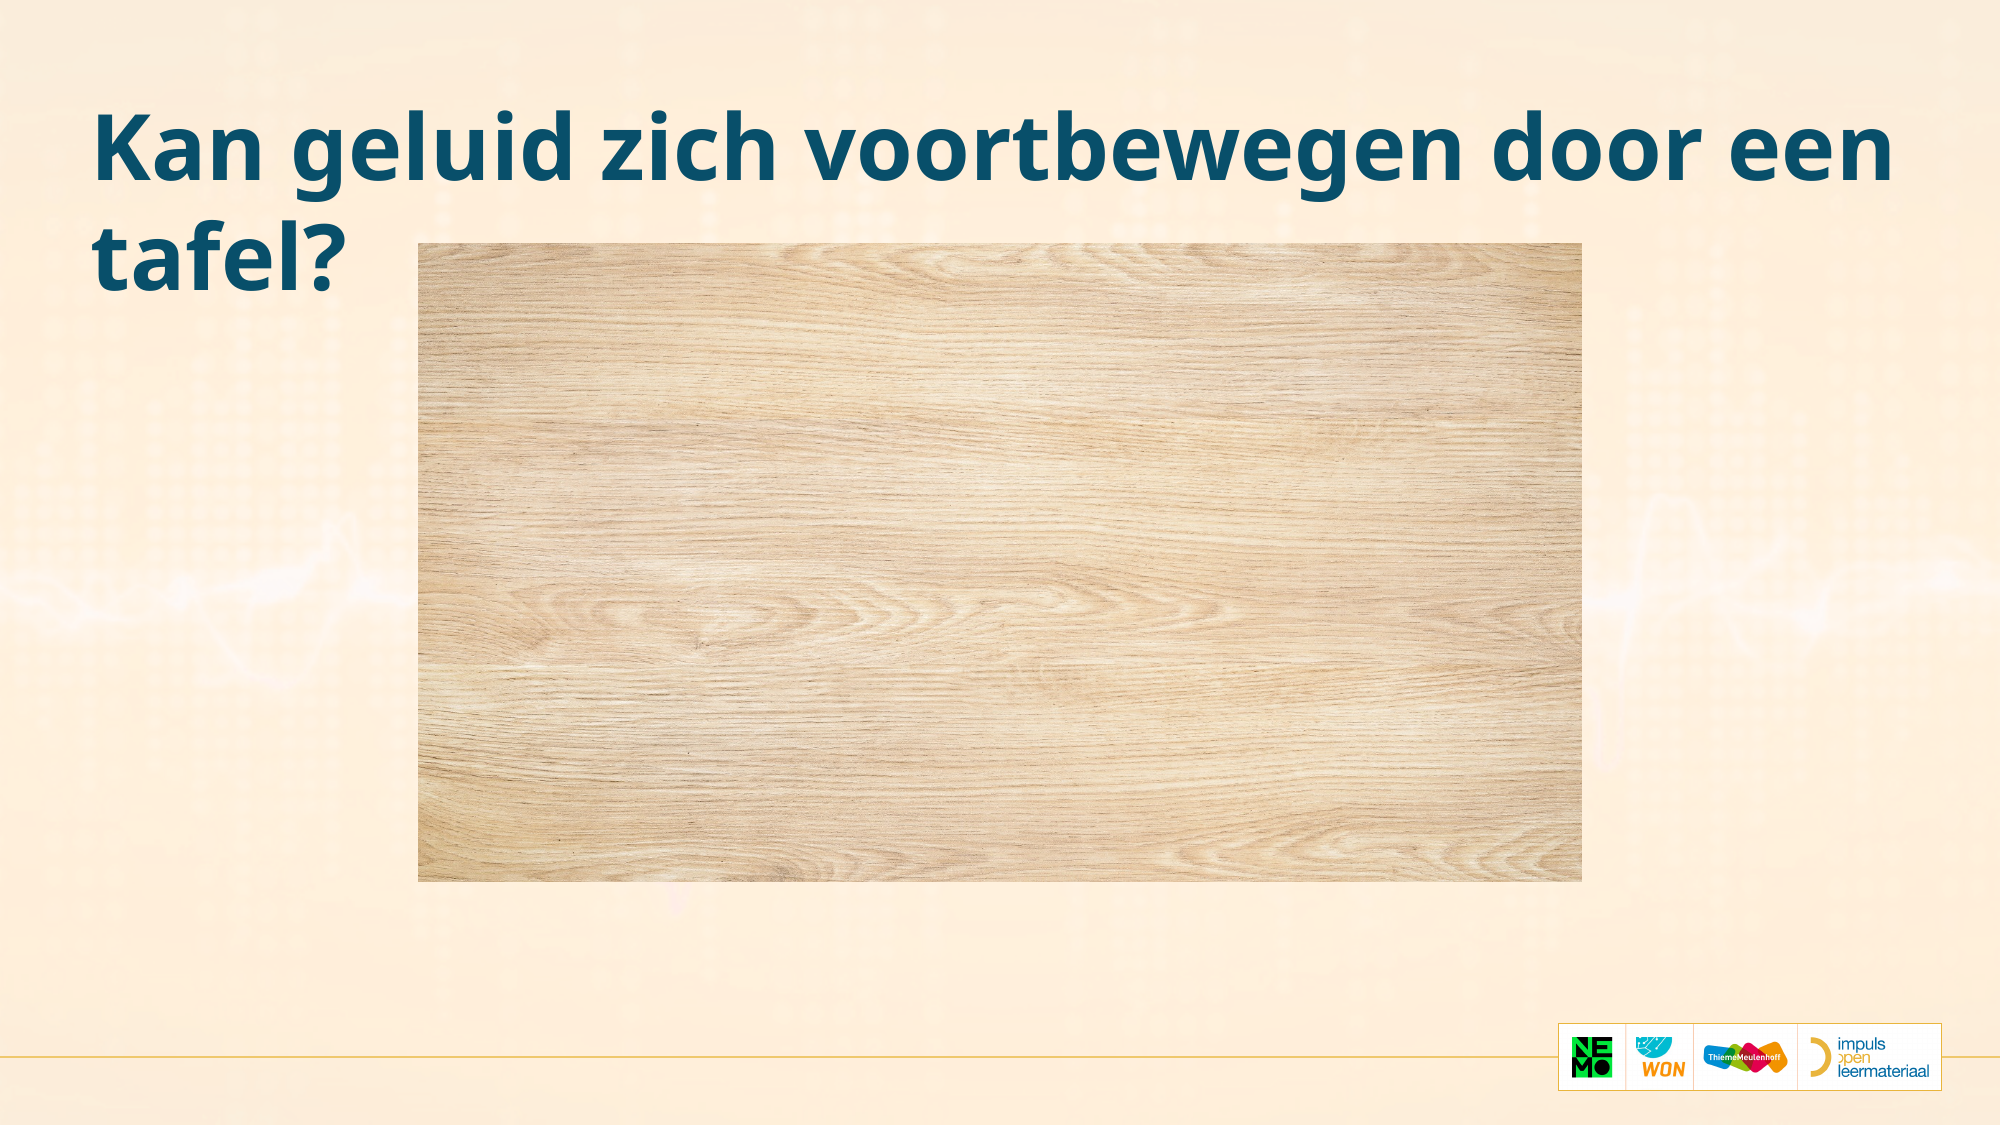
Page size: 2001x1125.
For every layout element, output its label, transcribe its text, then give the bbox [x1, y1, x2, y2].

picture [1559, 1024, 1941, 1090]
title Kan geluid zich voortbewegen door een tafel? [90, 89, 1910, 247]
picture [418, 243, 1582, 882]
